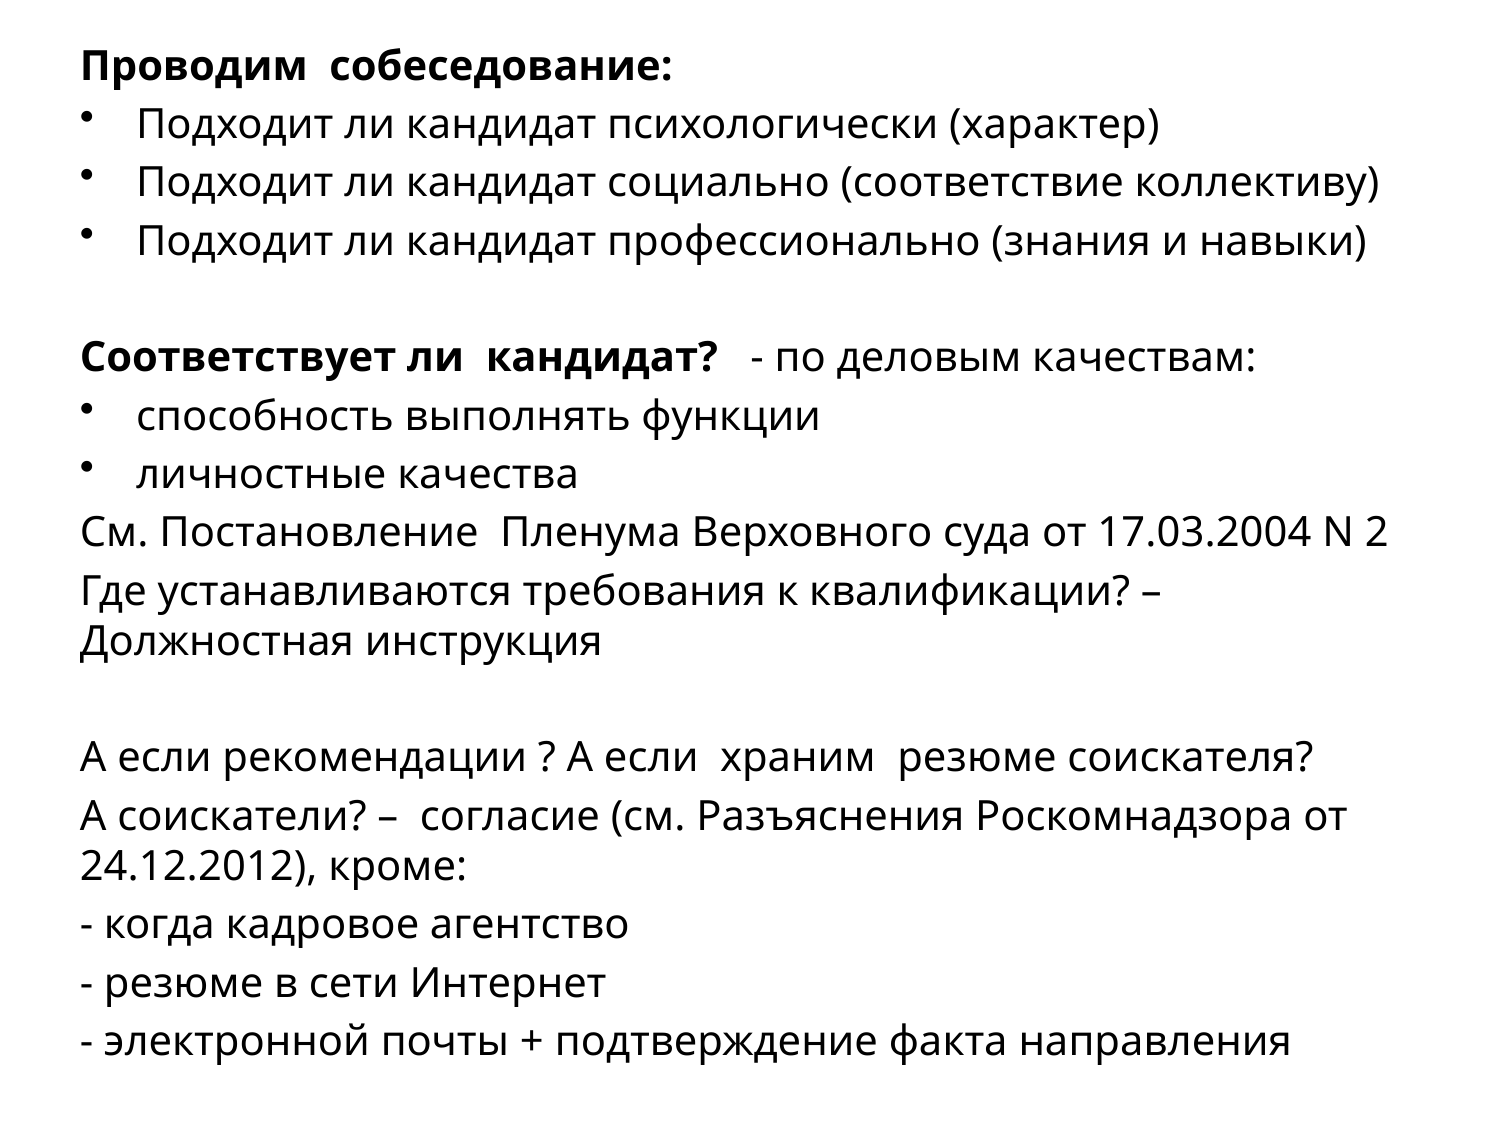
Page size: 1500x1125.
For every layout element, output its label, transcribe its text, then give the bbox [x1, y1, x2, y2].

text_box Проводим собеседование: Подходит ли кандидат психологически (характер) Подходит ли кандидат социально (соответствие коллективу) Подходит ли кандидат профессионально (знания и навыки) Соответствует ли кандидат? - по деловым качествам: способность выполнять функции личностные качества См. Постановление Пленума Верховного суда от 17.03.2004 N 2 Где устанавливаются требования к квалификации? – Должностная инструкция А если рекомендации ? А если храним резюме соискателя? А соискатели? – согласие (см. Разъяснения Роскомнадзора от 24.12.2012), кроме: - когда кадровое агентство - резюме в сети Интернет - электронной почты + подтверждение факта направления [64, 30, 1423, 1125]
